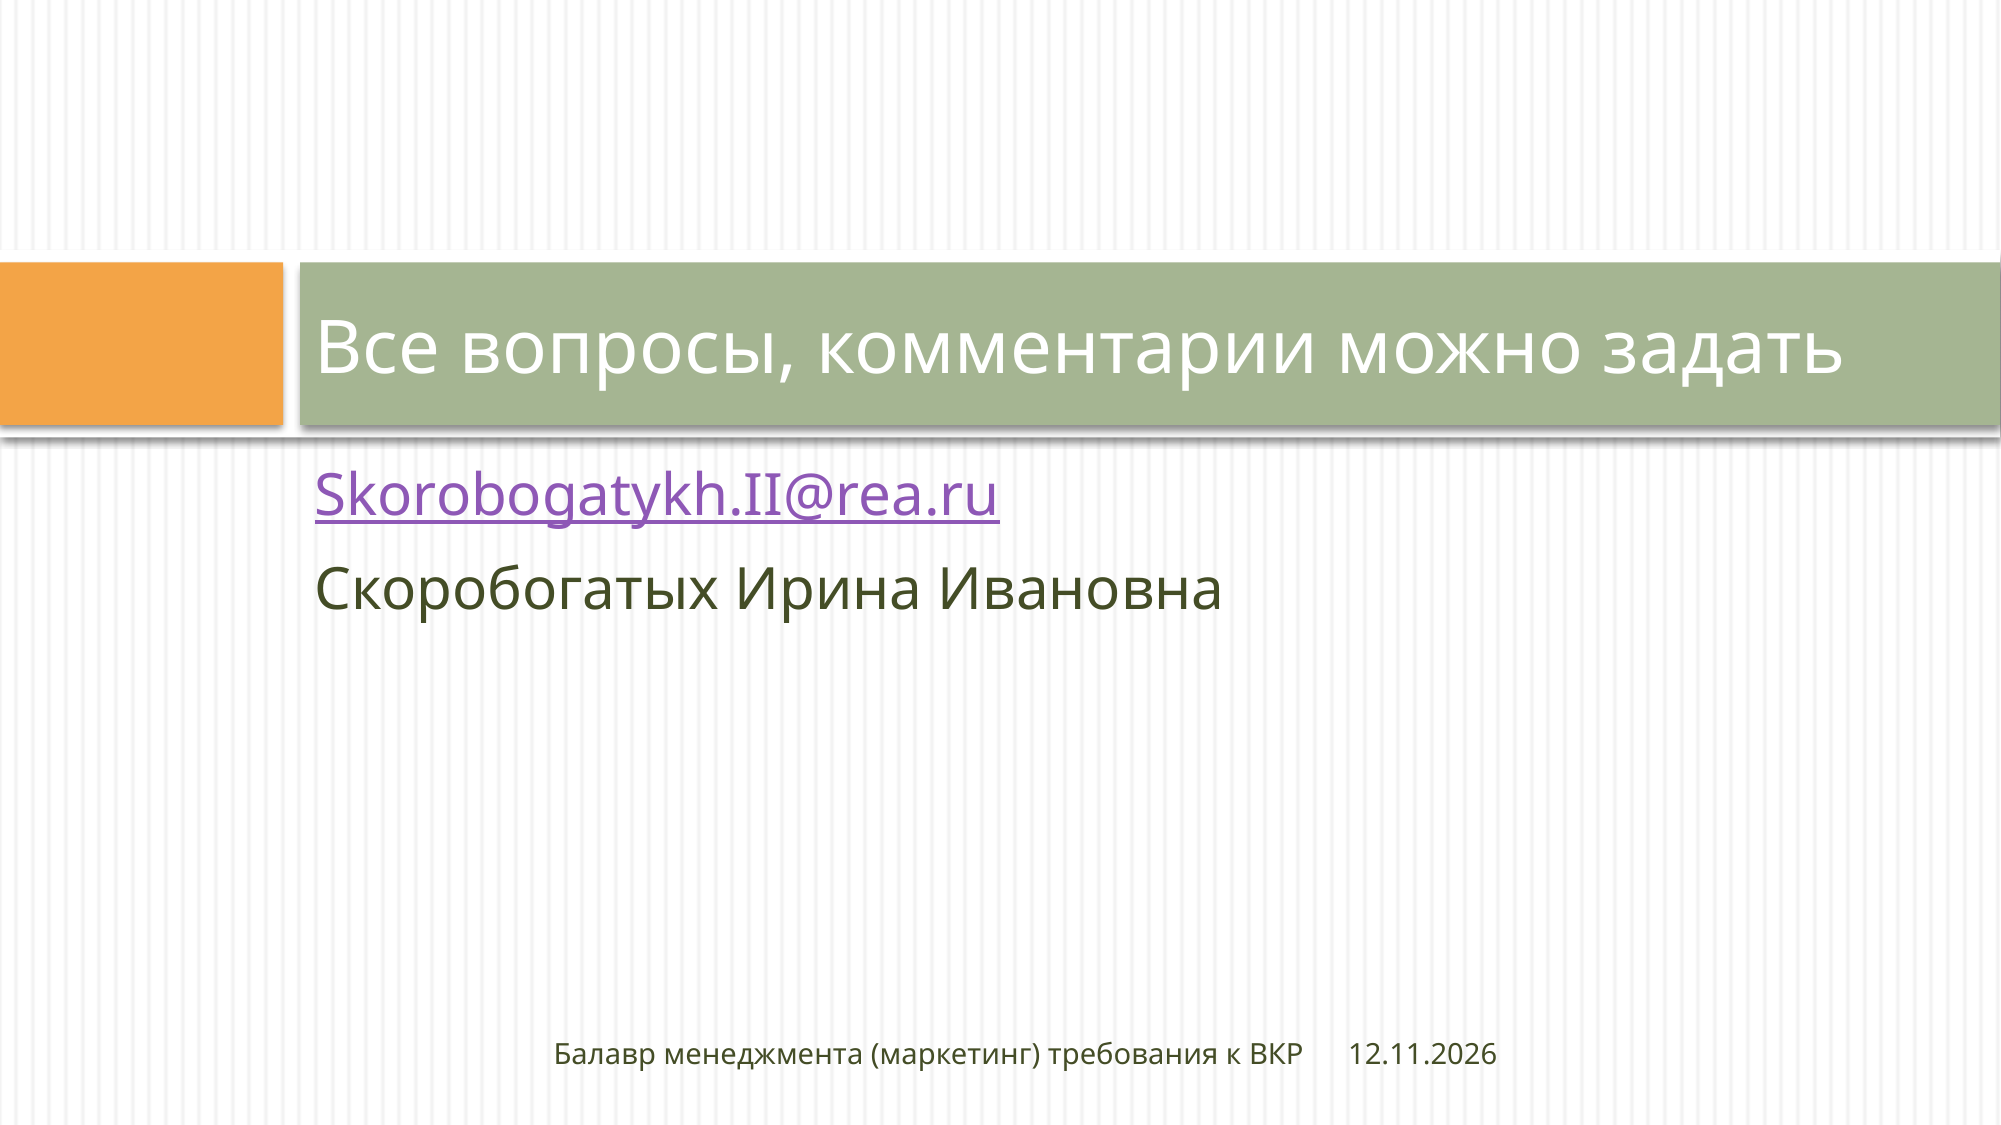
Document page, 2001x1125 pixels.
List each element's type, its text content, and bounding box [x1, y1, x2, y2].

title Все вопросы, комментарии можно задать [300, 262, 1967, 425]
list Skorobogatykh.II@rea.ru Скоробогатых Ирина Ивановна [300, 450, 1858, 725]
footer Балавр менеджмента (маркетинг) требования к ВКР [133, 1024, 1319, 1085]
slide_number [1333, 1025, 1917, 1085]
